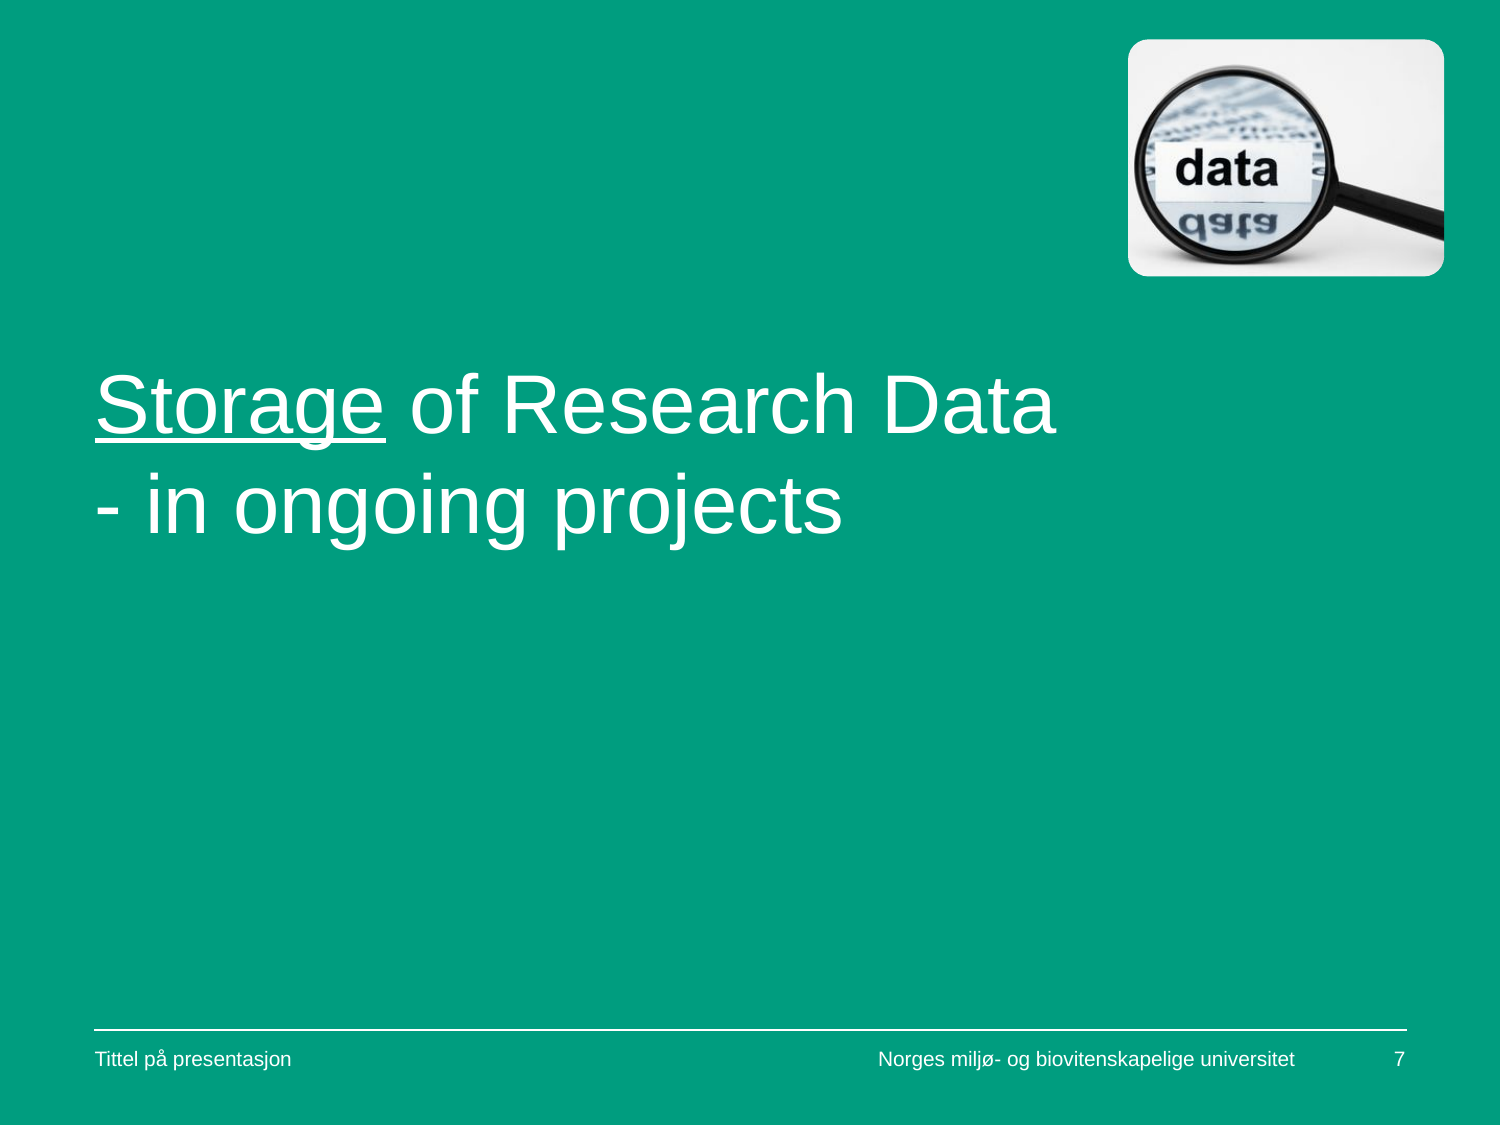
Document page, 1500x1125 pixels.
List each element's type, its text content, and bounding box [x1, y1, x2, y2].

slide_number 7 [1356, 1045, 1406, 1071]
slide_number Norges miljø- og biovitenskapelige universitet [878, 1045, 1353, 1071]
title Storage of Research Data - in ongoing projects [94, 348, 1406, 551]
footer Tittel på presentasjon [94, 1045, 875, 1071]
picture [1127, 39, 1445, 277]
